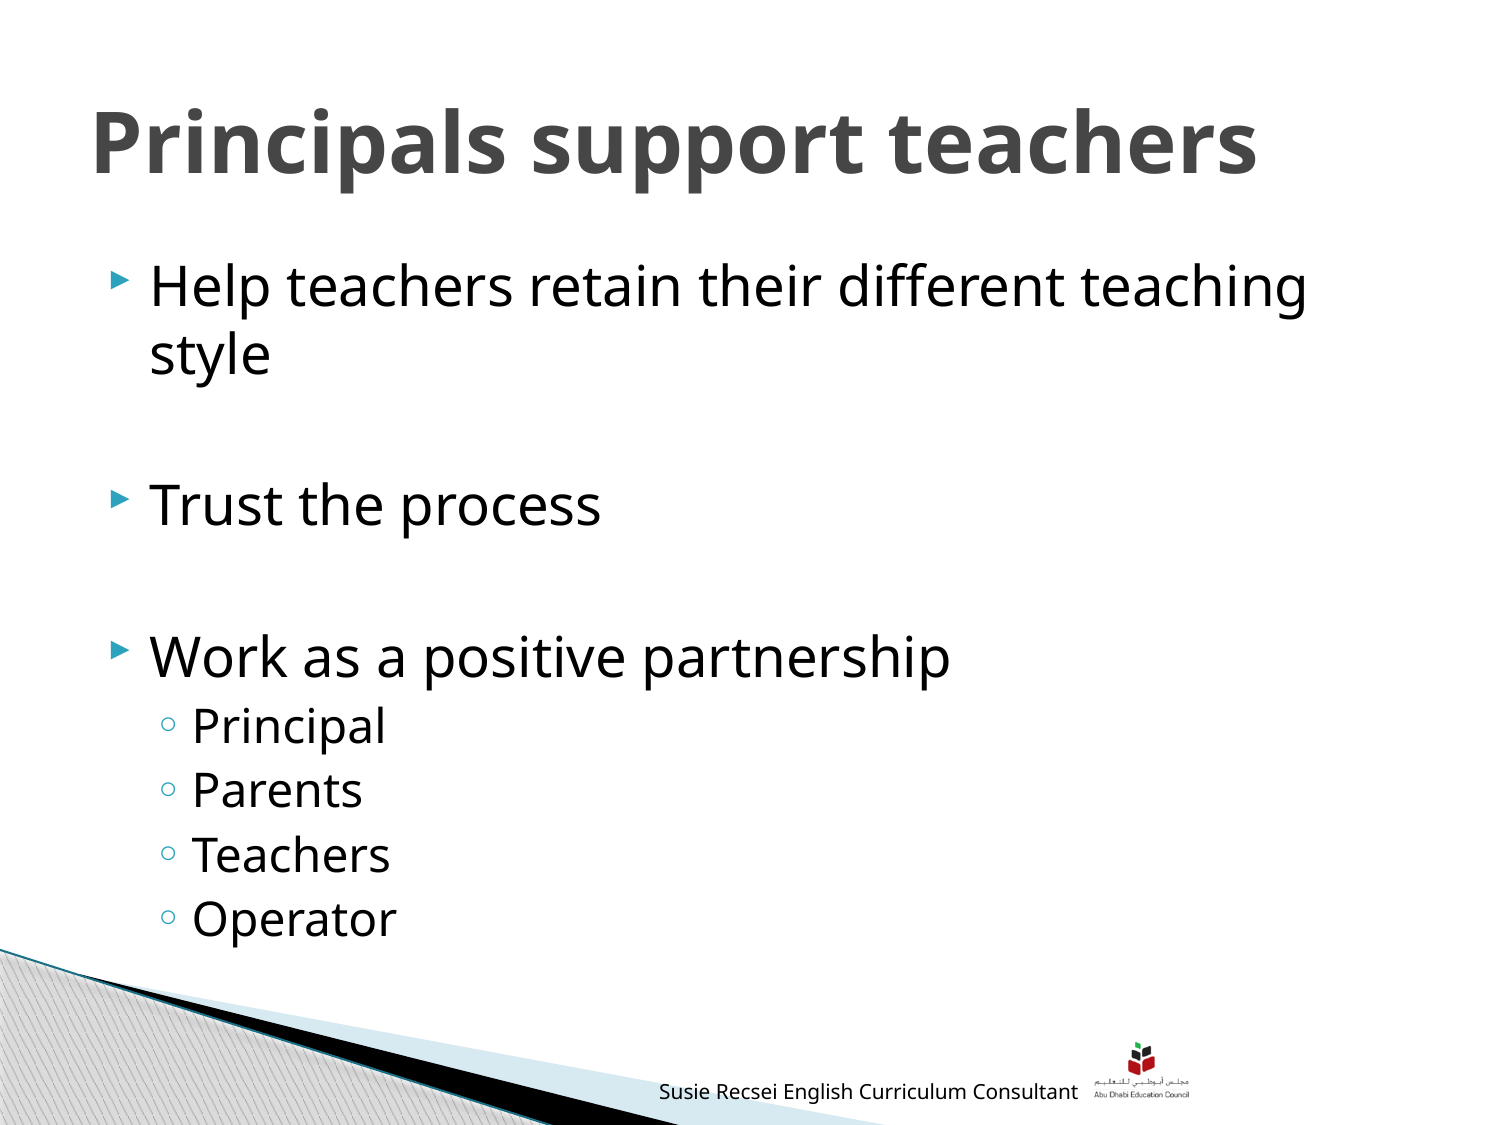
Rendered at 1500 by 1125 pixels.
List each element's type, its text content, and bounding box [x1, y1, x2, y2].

footer Susie Recsei English Curriculum Consultant [612, 1051, 1084, 1112]
title Principals support teachers [75, 45, 1425, 233]
list Help teachers retain their different teaching style Trust the process Work as a positive partnership Principal Parents Teachers Operator [75, 243, 1425, 986]
picture [1087, 1037, 1195, 1104]
